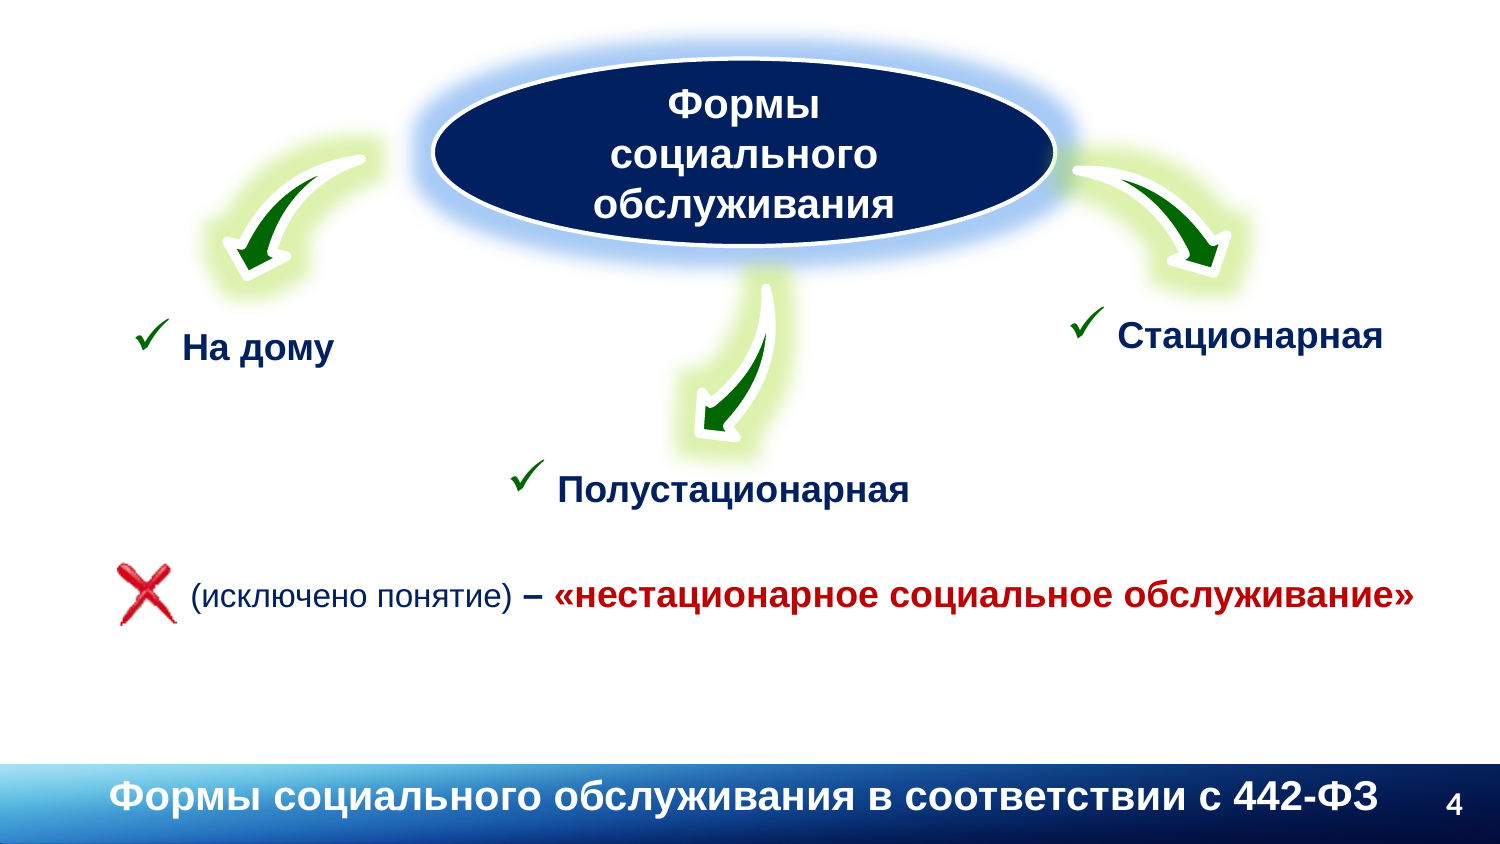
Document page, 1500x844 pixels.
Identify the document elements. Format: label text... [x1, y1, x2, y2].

text_box [698, 288, 771, 438]
picture [116, 562, 177, 626]
text_box Формы социального обслуживания [430, 56, 1057, 249]
picture [0, 764, 1500, 844]
text_box Полустационарная [490, 457, 927, 557]
text_box На дому [41, 315, 425, 416]
text_box [1050, 149, 1058, 174]
text_box Стационарная [1033, 303, 1418, 404]
text_box [226, 159, 362, 277]
text_box [1076, 170, 1227, 274]
text_box (исключено понятие) – «нестационарное социальное обслуживание» [177, 562, 1442, 623]
